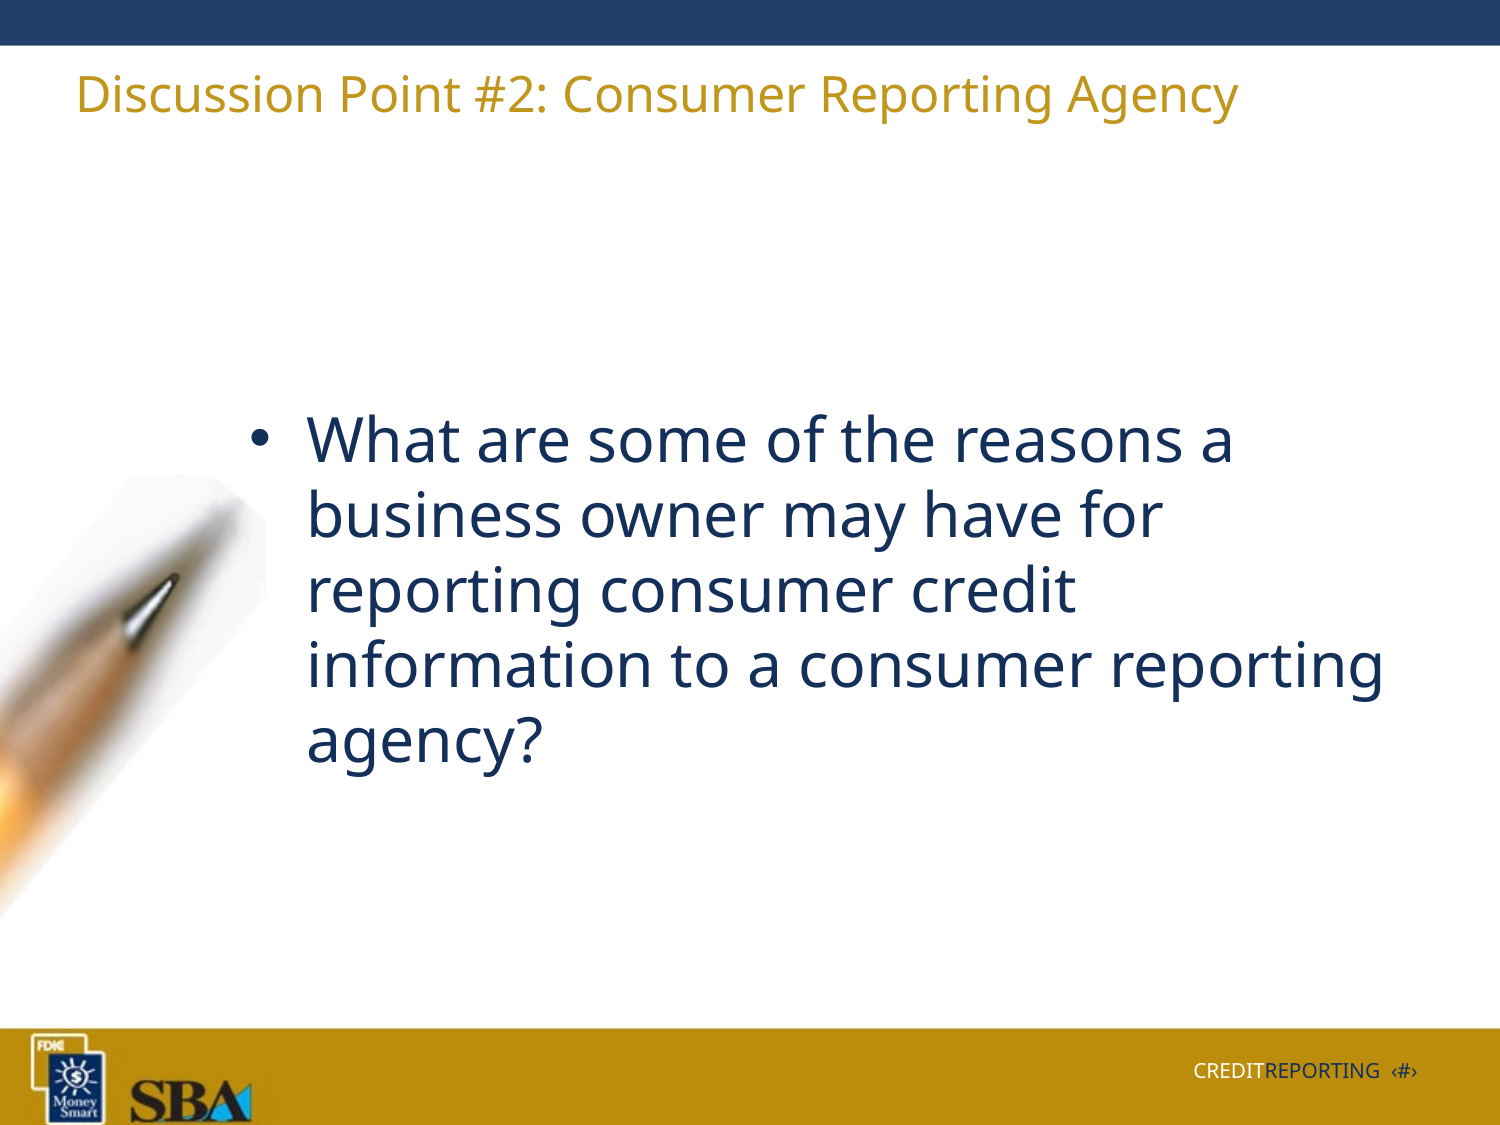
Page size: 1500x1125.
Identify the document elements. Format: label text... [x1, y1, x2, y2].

picture [0, 0, 1500, 1125]
list What are some of the reasons a business owner may have for reporting consumer credit information to a consumer reporting agency? [249, 399, 1426, 951]
title Discussion Point #2: Consumer Reporting Agency [74, 61, 1363, 163]
